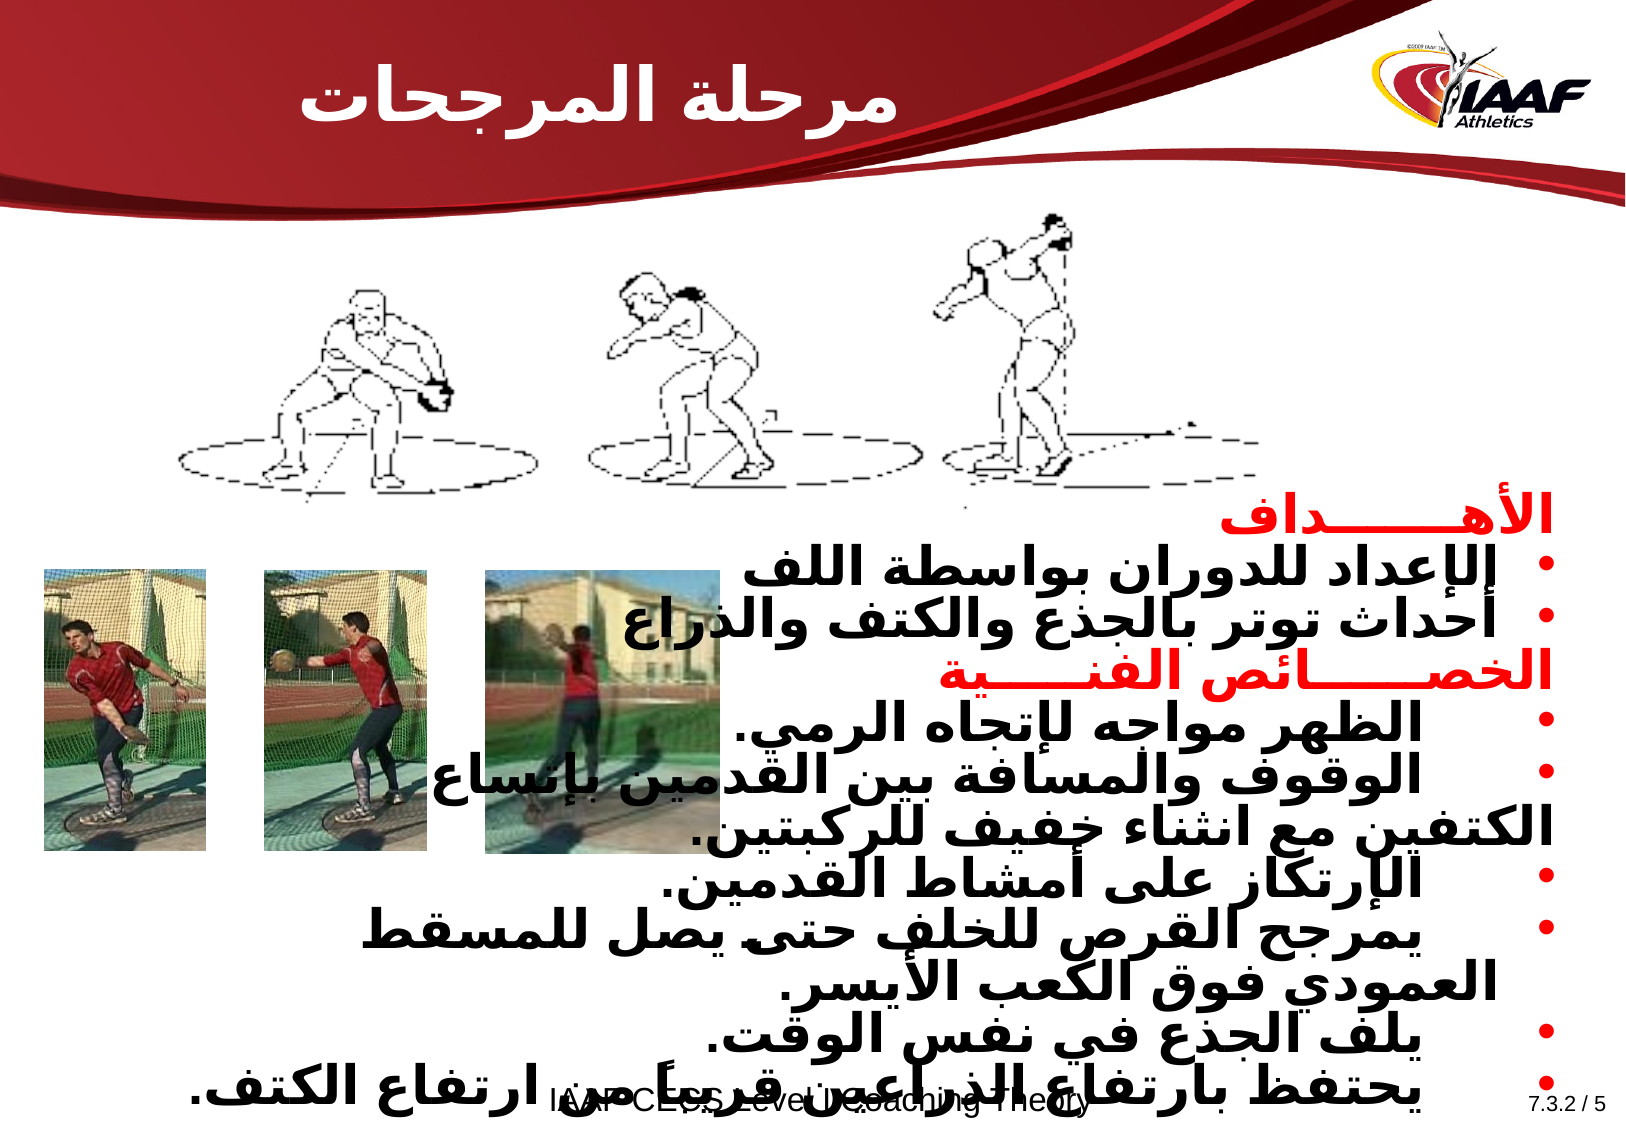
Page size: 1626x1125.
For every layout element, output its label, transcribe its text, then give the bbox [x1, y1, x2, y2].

text_box 7.3.2 / 5 [1509, 1082, 1625, 1124]
title مرحلة المرجحات [56, 46, 1144, 174]
text_box IAAF CECS Level I Coaching Theory [466, 1071, 1177, 1100]
text_box الأهـــــــداف الإعداد للدوران بواسطة اللف أحداث توتر بالجذع والكتف والذراع الخصــــــائص الفنـــــية الظهر مواجه لإتجاه الرمي. الوقوف والمسافة بين القدمين بإتساع الكتفين مع انثناء خفيف للركبتين. الإرتكاز على أمشاط القدمين. يمرجح القرص للخلف حتى يصل للمسقط العمودي فوق الكعب الأيسر. يلف الجذع في نفس الوقت. يحتفظ بارتفاع الذراعين قريباً من ارتفاع الكتف. [131, 491, 1557, 953]
picture [0, 0, 1626, 1125]
